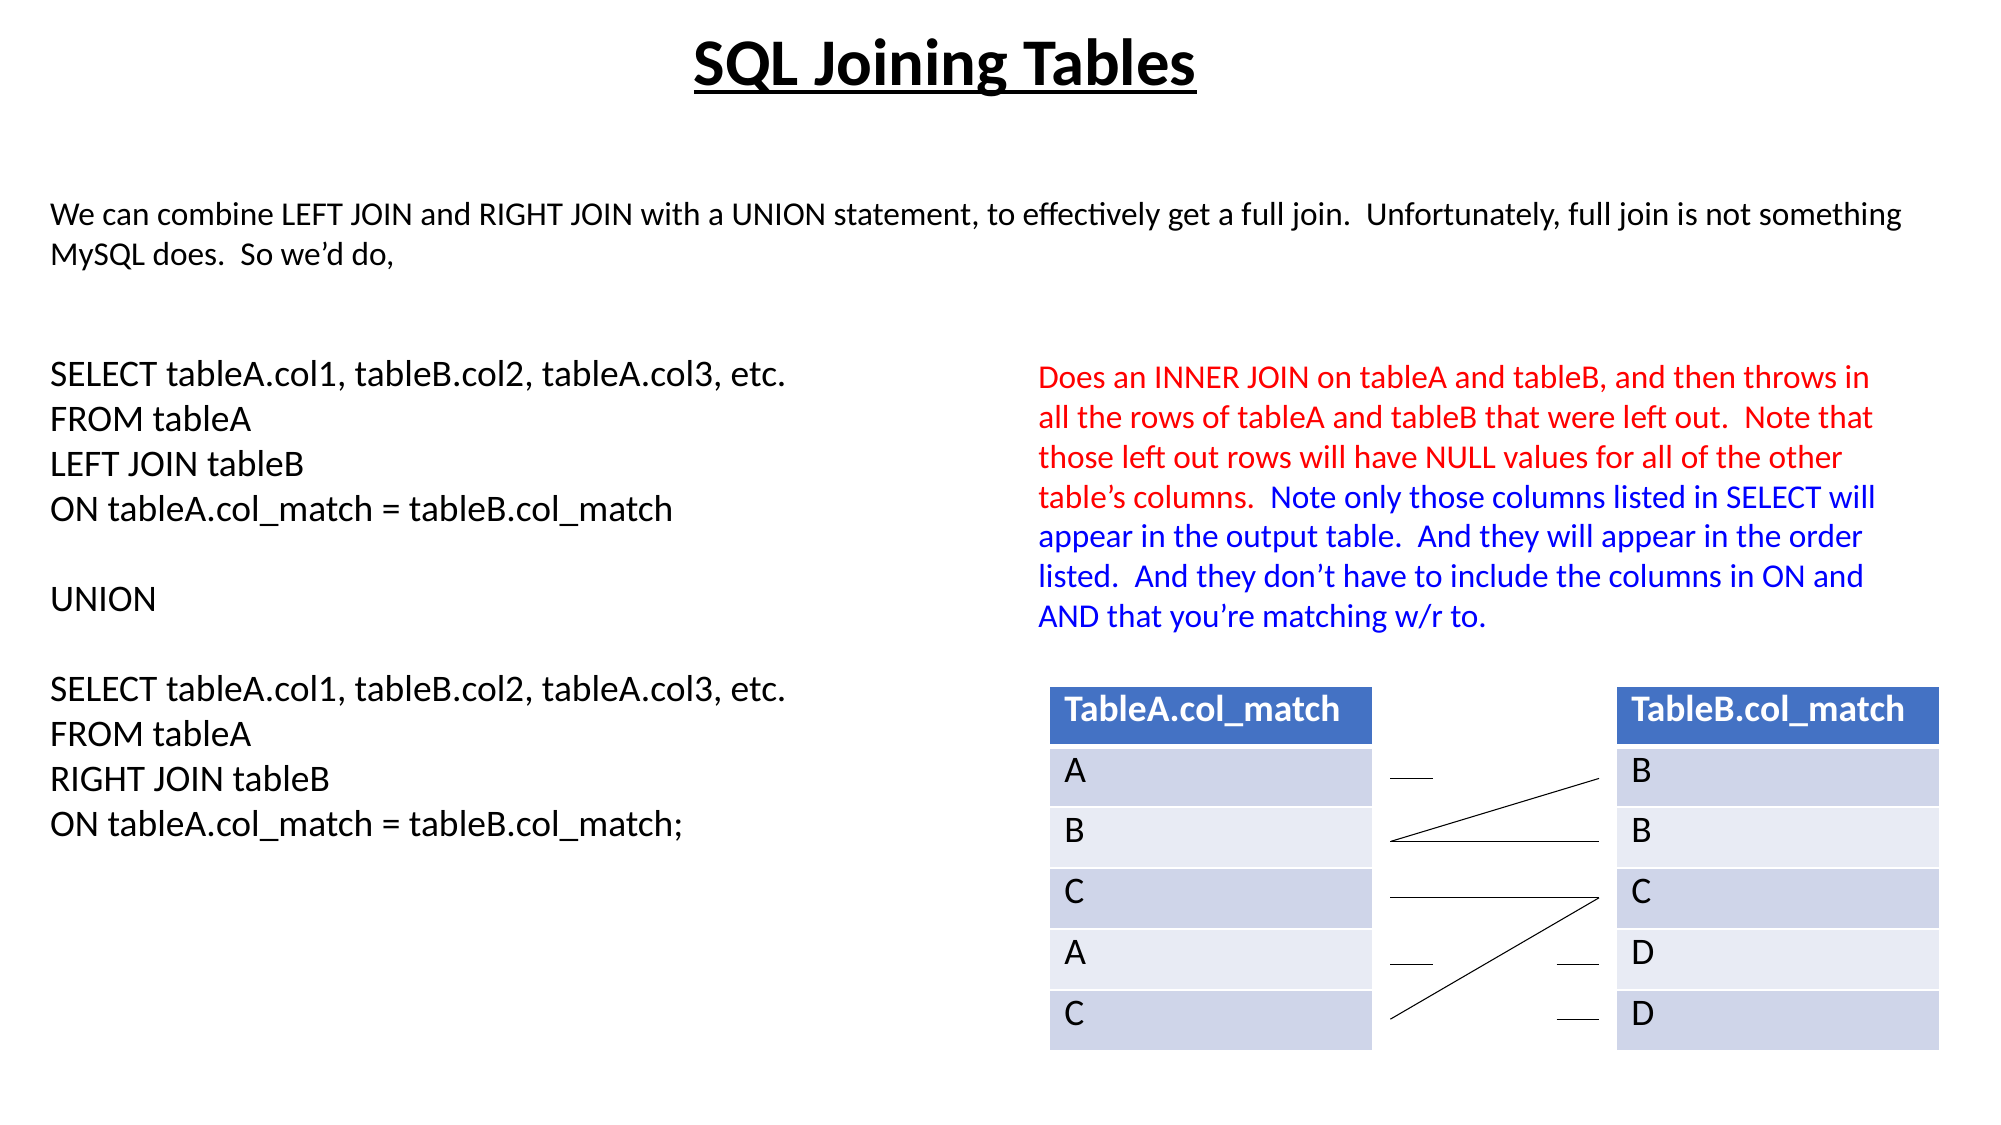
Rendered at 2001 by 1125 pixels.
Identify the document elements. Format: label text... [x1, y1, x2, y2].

table_cell B [1050, 808, 1372, 867]
table_cell B [1617, 808, 1939, 867]
table_header TableB.col_match [1617, 687, 1939, 744]
text_box Does an INNER JOIN on tableA and tableB, and then throws in all the rows of tableA and tableB that were left out. Note that those left out rows will have NULL values for all of the other table’s columns. Note only those columns listed in SELECT will appear in the output table. And they will appear in the order listed. And they don’t have to include the columns in ON and AND that you’re matching w/r to. [1023, 347, 1908, 642]
table_cell A [1050, 749, 1372, 806]
table_cell C [1050, 869, 1372, 928]
text_box SQL Joining Tables [678, 11, 1212, 107]
table_cell C [1617, 869, 1939, 928]
table_cell A [1050, 930, 1372, 989]
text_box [1391, 778, 1600, 841]
table_cell B [1617, 749, 1939, 806]
text_box We can combine LEFT JOIN and RIGHT JOIN with a UNION statement, to effectively get a full join. Unfortunately, full join is not something MySQL does. So we’d do, [35, 184, 1920, 280]
table_cell C [1050, 991, 1372, 1050]
table_header TableA.col_match [1050, 687, 1372, 744]
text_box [1390, 897, 1600, 1020]
table_cell D [1617, 991, 1939, 1050]
table_cell D [1617, 930, 1939, 989]
text_box SELECT tableA.col1, tableB.col2, tableA.col3, etc. FROM tableA LEFT JOIN tableB ON tableA.col_match = tableB.col_match UNION SELECT tableA.col1, tableB.col2, tableA.col3, etc. FROM tableA RIGHT JOIN tableB ON tableA.col_match = tableB.col_match; [35, 341, 828, 852]
